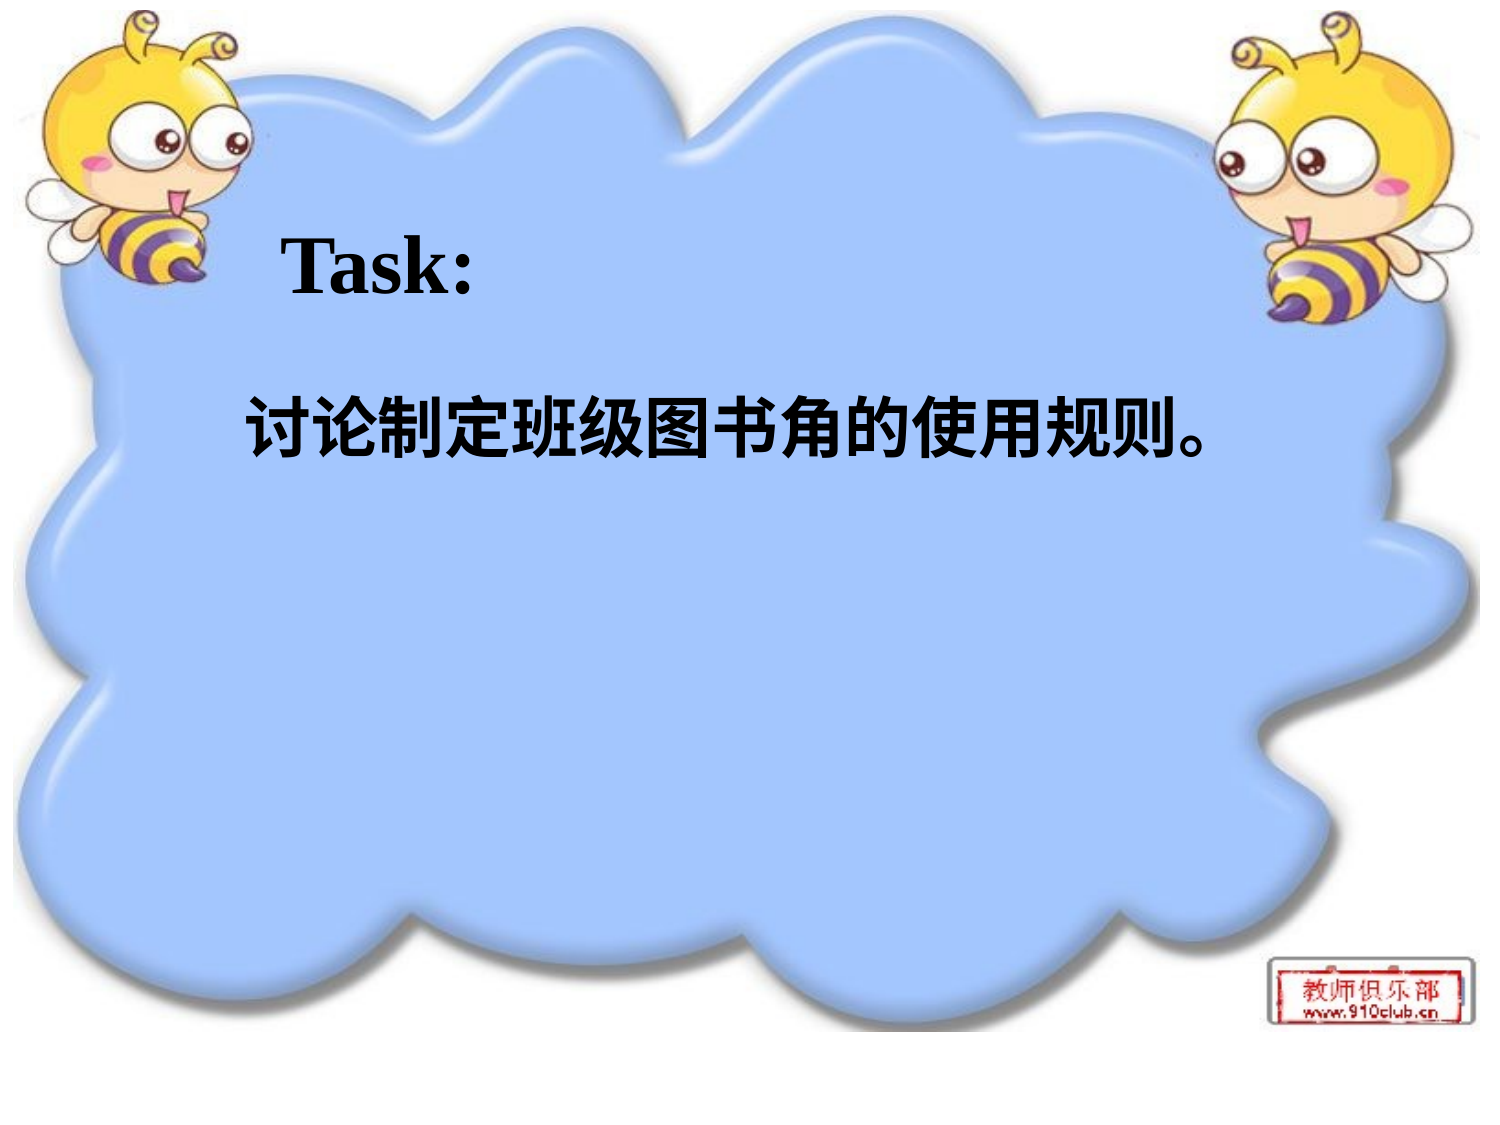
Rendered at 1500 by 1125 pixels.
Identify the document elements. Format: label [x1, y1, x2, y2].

picture [13, 10, 1480, 1032]
